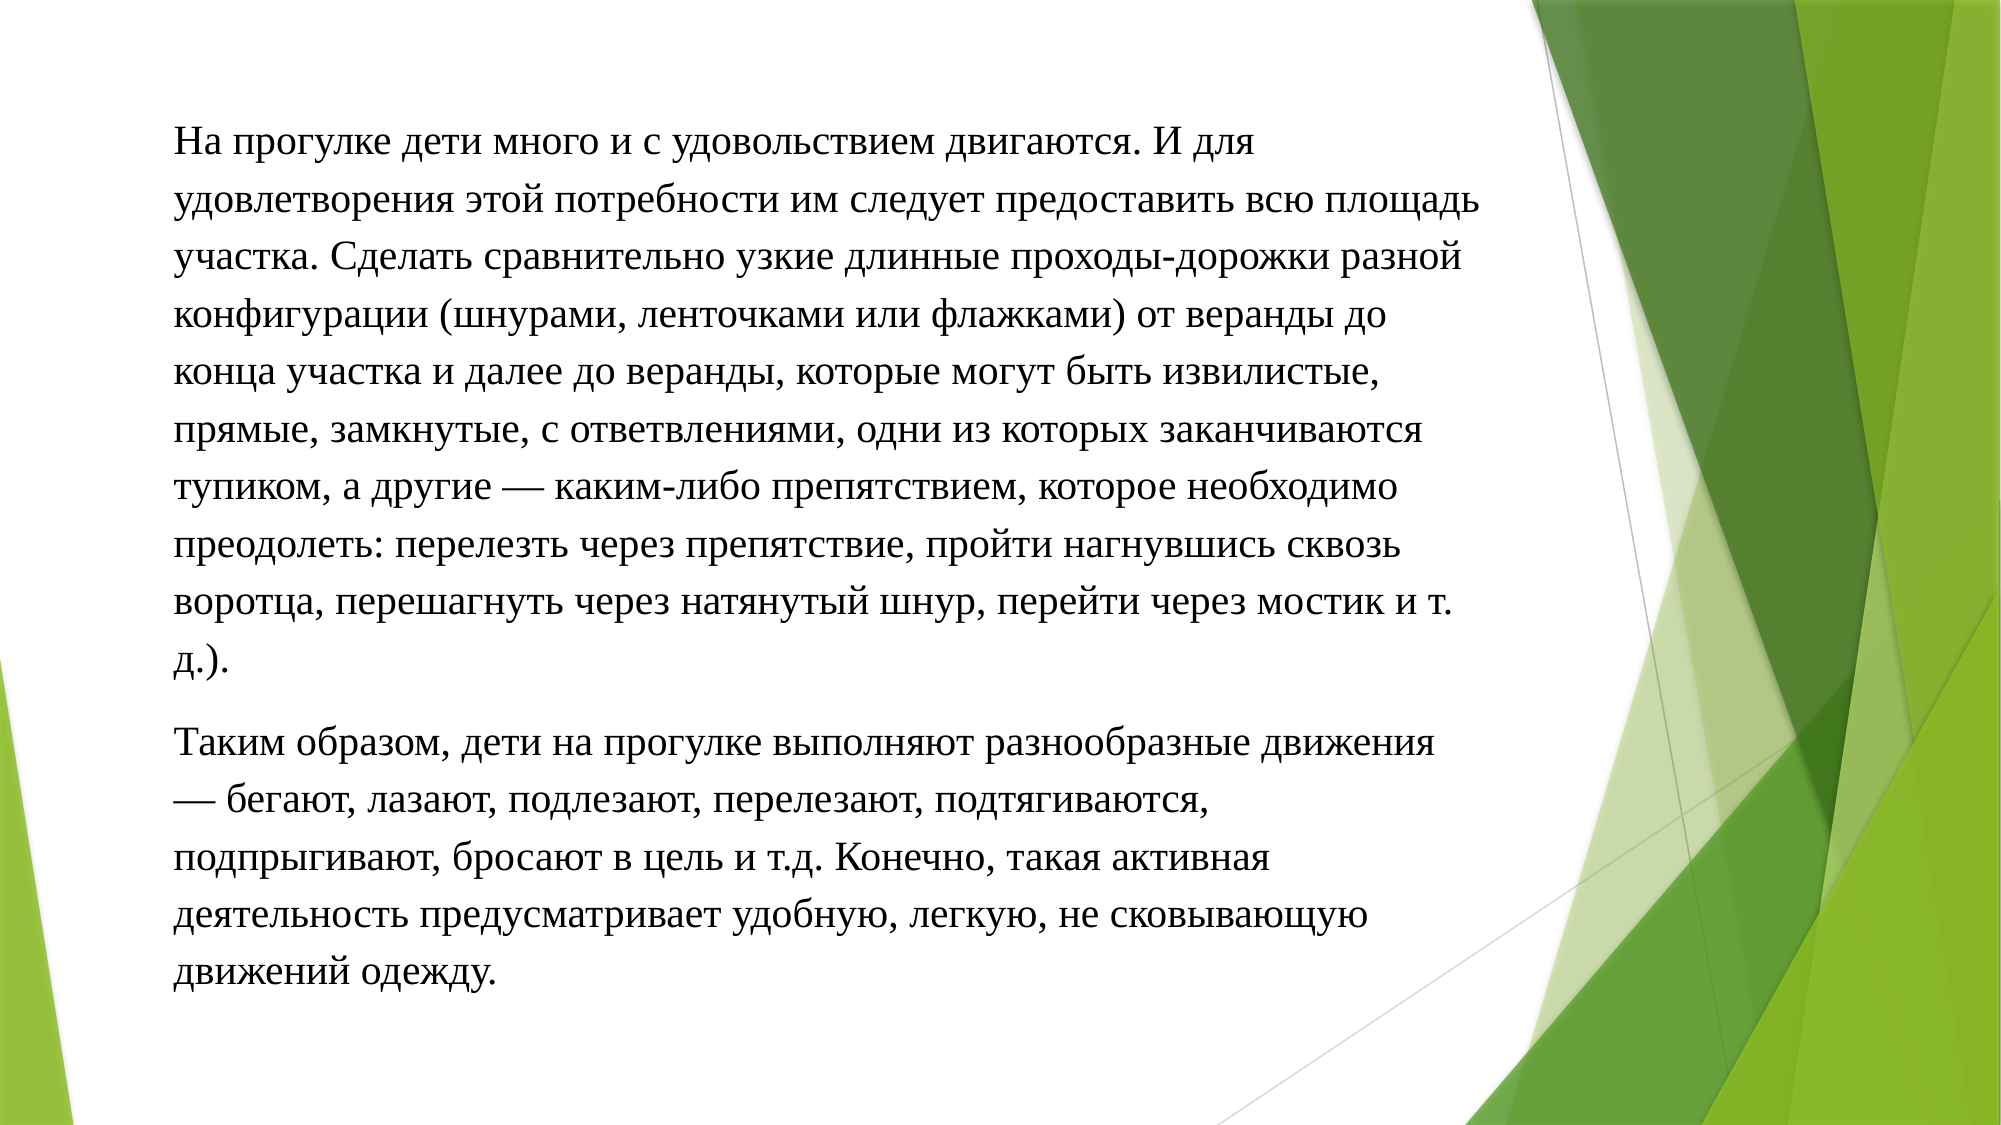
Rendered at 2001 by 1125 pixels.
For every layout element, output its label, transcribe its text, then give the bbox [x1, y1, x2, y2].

text_box На прогулке дети много и с удовольствием двигаются. И для удовлетворения этой потребности им следует предоставить всю площадь участка. Сделать сравнительно узкие длинные проходы-дорожки разной конфигурации (шнурами, ленточками или флажками) от веранды до конца участка и далее до веранды, которые могут быть извилистые, прямые, замкнутые, с ответвлениями, одни из которых заканчиваются тупиком, а другие — каким-либо препятствием, которое необходимо преодолеть: перелезть через препятствие, пройти нагнувшись сквозь воротца, перешагнуть через натянутый шнур, перейти через мостик и т. д.). Таким образом, дети на прогулке выполняют разнообразные движения — бегают, лазают, подлезают, перелезают, подтягиваются, подпрыгивают, бросают в цель и т.д. Конечно, такая активная деятельность предусматривает удобную, легкую, не сковывающую движений одежду. [158, 98, 1500, 1001]
